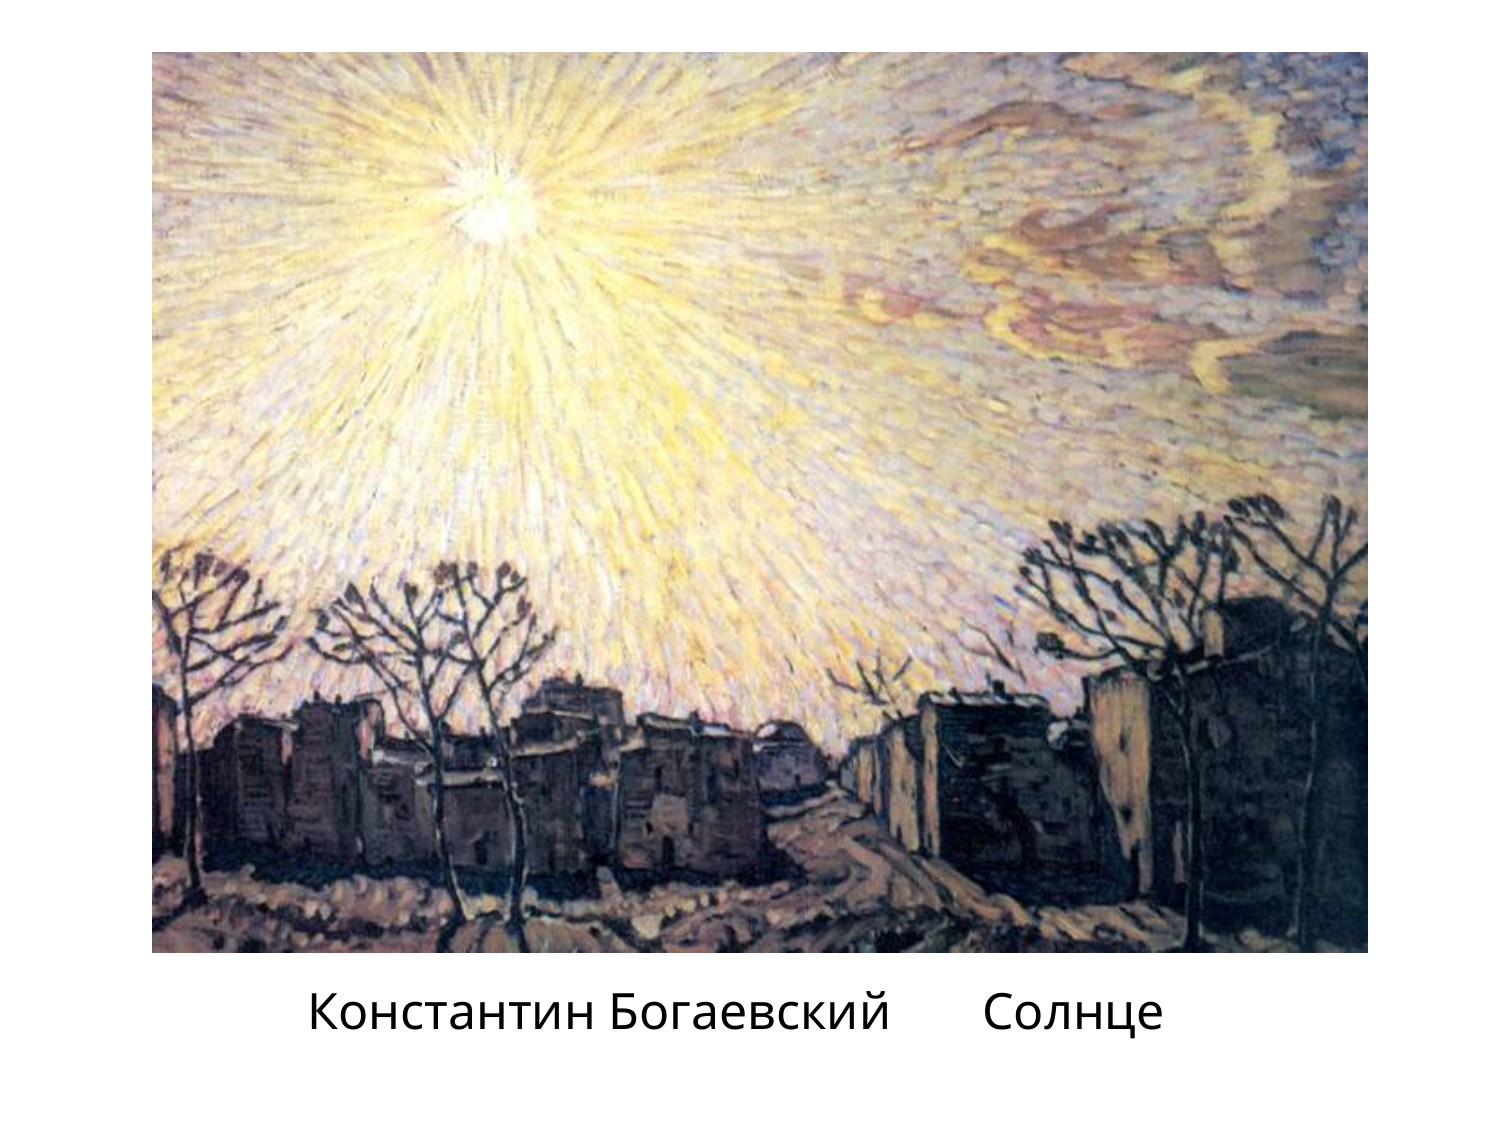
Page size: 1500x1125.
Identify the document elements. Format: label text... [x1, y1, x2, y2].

text_box Константин Богаевский Солнце [292, 972, 1266, 1048]
picture [152, 52, 1368, 953]
